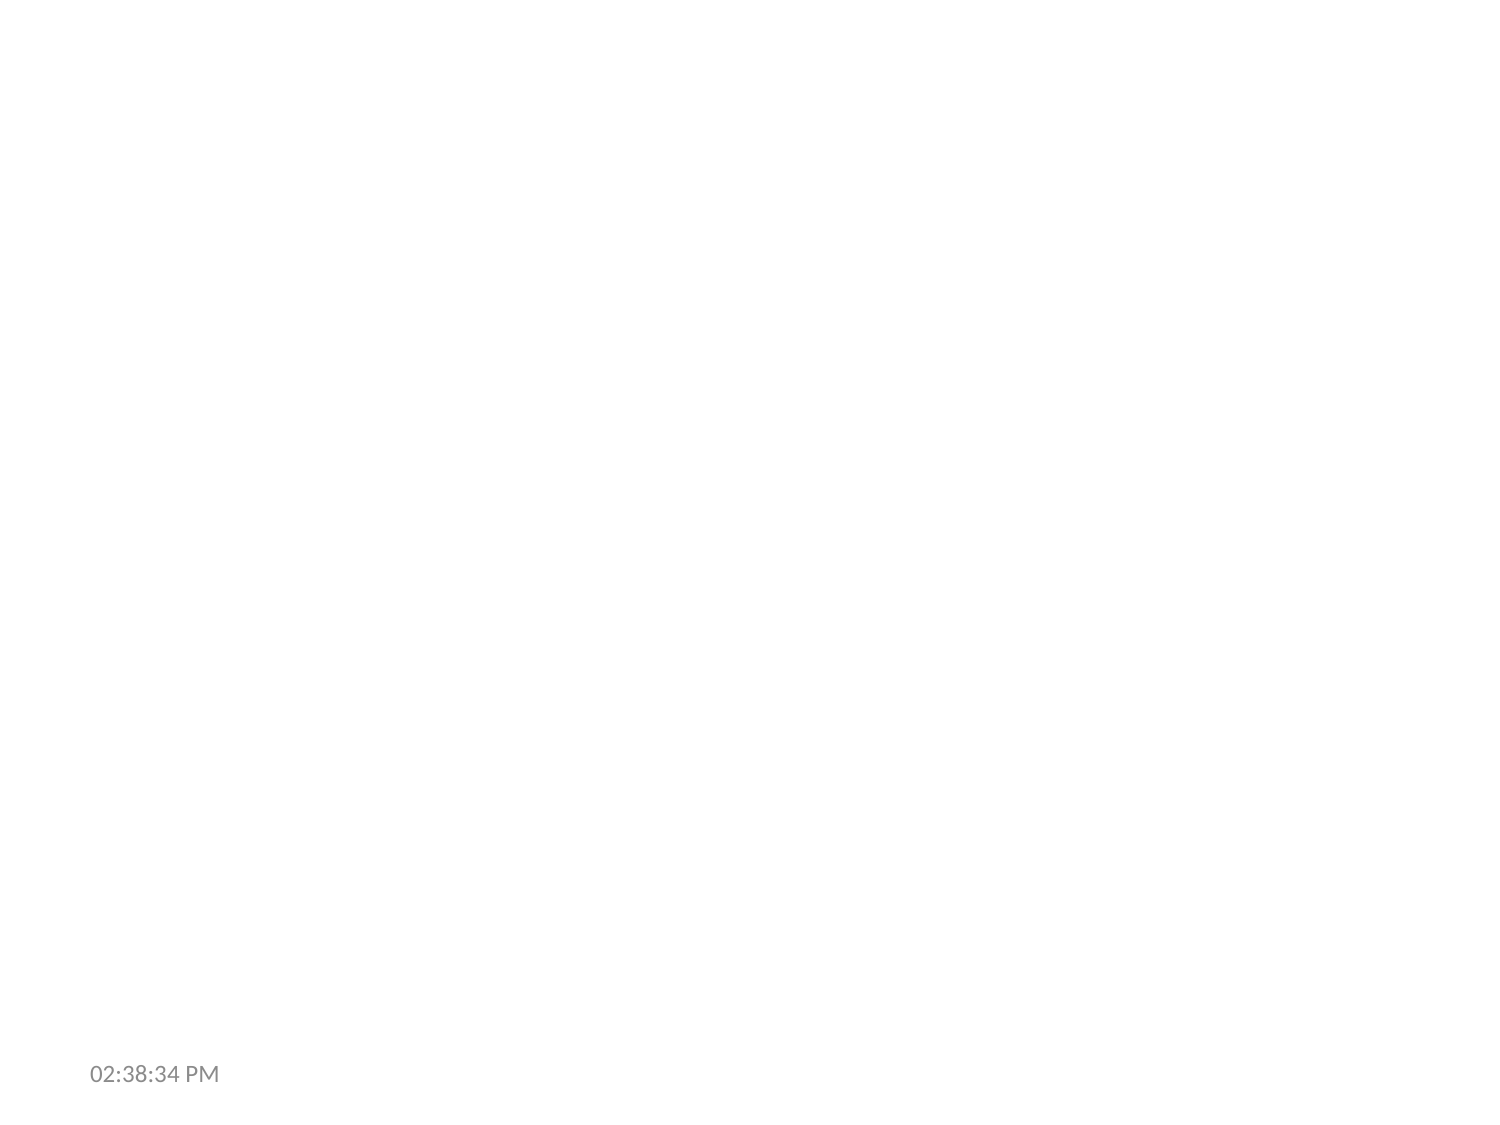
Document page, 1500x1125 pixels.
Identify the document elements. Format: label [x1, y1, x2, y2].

slide_number [75, 1042, 425, 1103]
